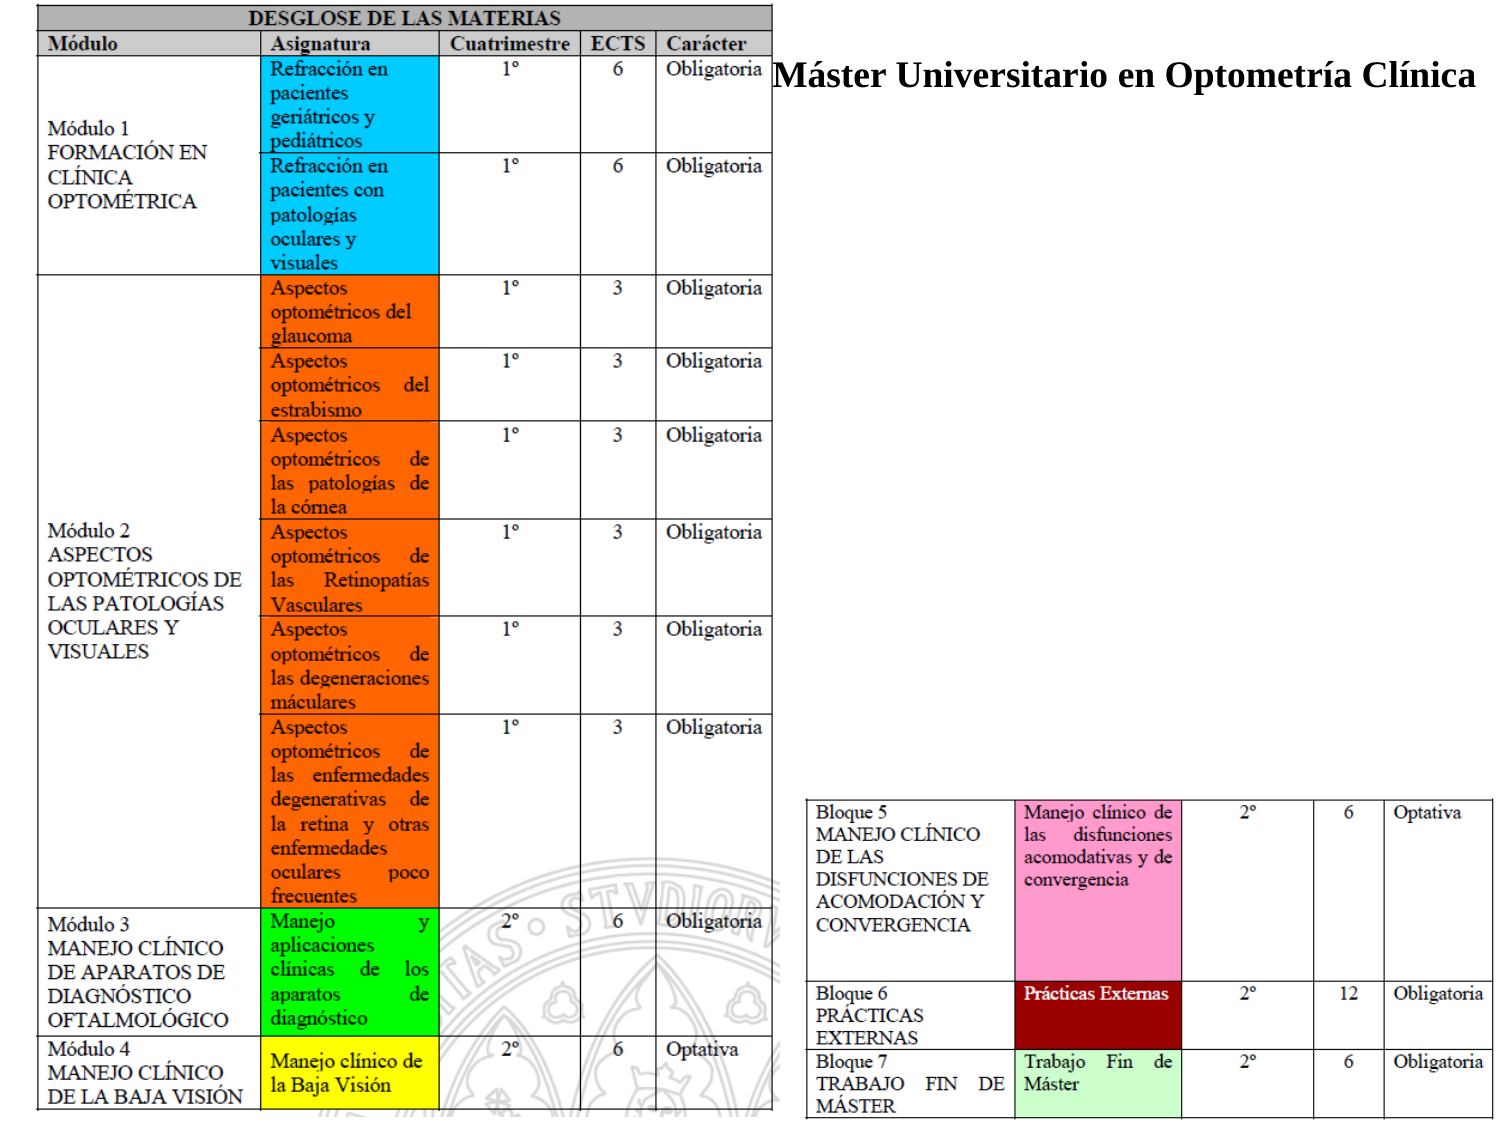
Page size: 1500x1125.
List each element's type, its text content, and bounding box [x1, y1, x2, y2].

text_box Máster Universitario en Optometría Clínica [784, 42, 1492, 103]
picture [29, 0, 780, 1117]
picture [803, 793, 1500, 1125]
